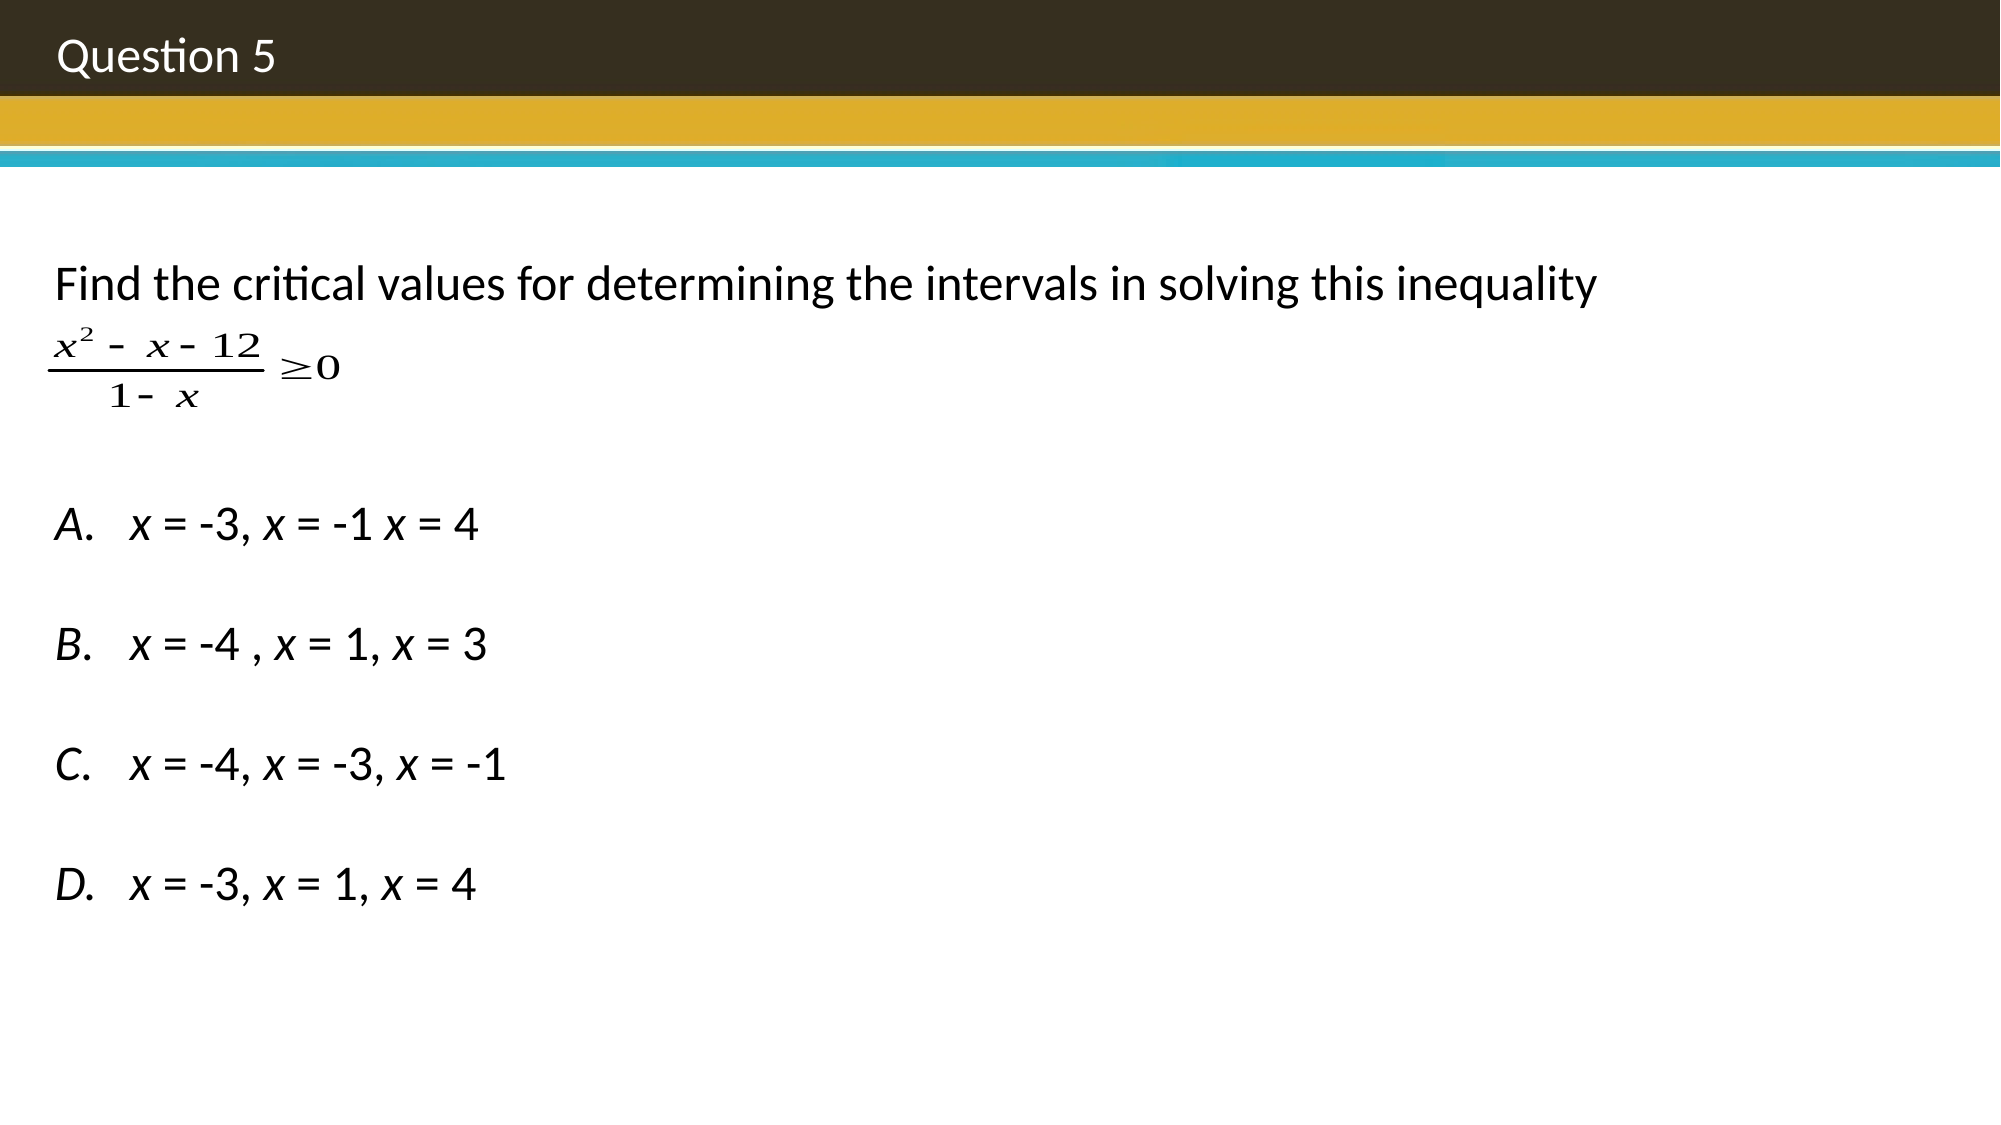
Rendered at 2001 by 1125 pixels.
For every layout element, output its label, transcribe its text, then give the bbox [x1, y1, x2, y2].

text_box Find the critical values for determining the intervals in solving this inequality x = -3, x = -1 x = 4 x = -4 , x = 1, x = 3 x = -4, x = -3, x = -1 x = -3, x = 1, x = 4 [40, 243, 1898, 1099]
picture [40, 317, 348, 415]
picture [0, 0, 2000, 167]
text_box Question 5 [41, 14, 293, 90]
